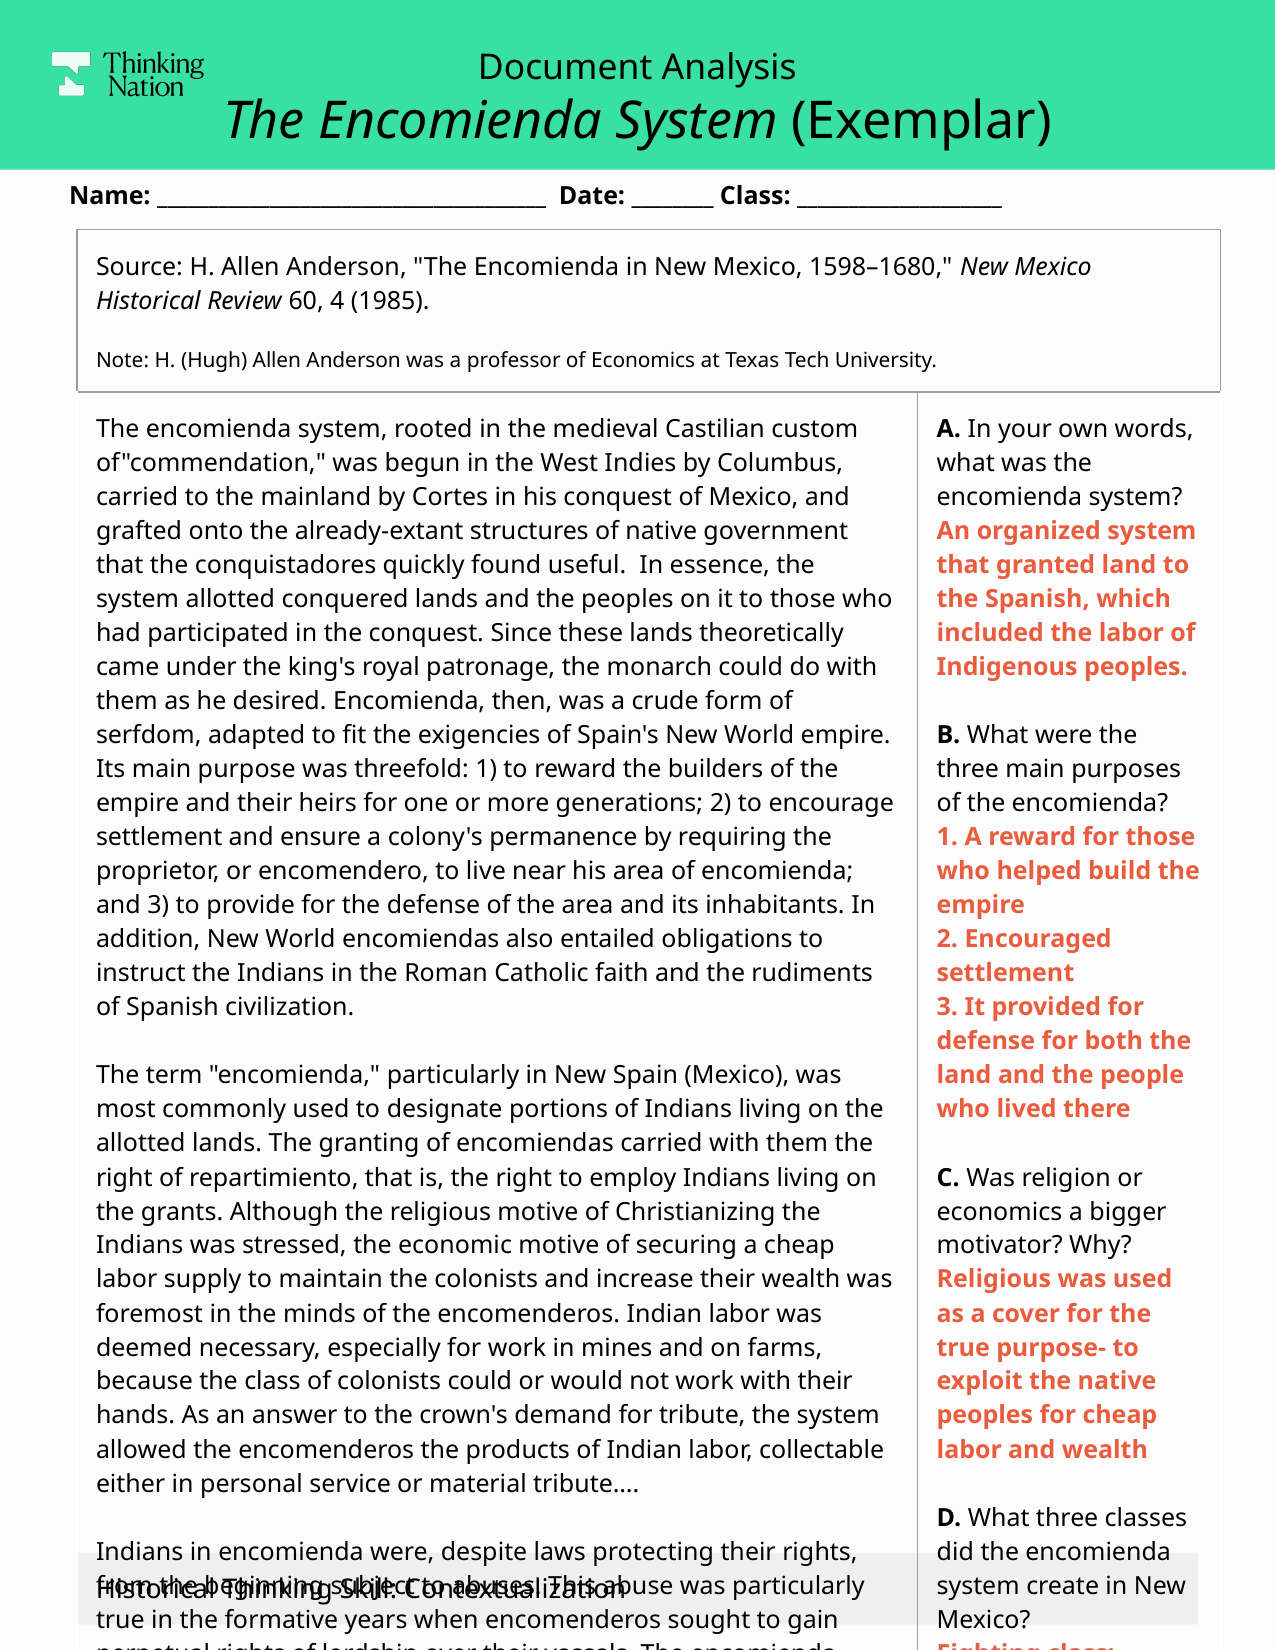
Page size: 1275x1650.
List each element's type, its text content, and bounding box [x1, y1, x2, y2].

text_box Name: ______________________________________ Date: ________ Class: ____________________ [54, 164, 1221, 224]
picture [35, 37, 210, 110]
table_cell The encomienda system, rooted in the medieval Castilian custom of"commendation," was begun in the West Indies by Columbus, carried to the mainland by Cortes in his conquest of Mexico, and grafted onto the already-extant structures of native government that the conquistadores quickly found useful. In essence, the system allotted conquered lands and the peoples on it to those who had participated in the conquest. Since these lands theoretically came under the king's royal patronage, the monarch could do with them as he desired. Encomienda, then, was a crude form of serfdom, adapted to fit the exigencies of Spain's New World empire. Its main purpose was threefold: 1) to reward the builders of the empire and their heirs for one or more generations; 2) to encourage settlement and ensure a colony's permanence by requiring the proprietor, or encomendero, to live near his area of encomienda; and 3) to provide for the defense of the area and its inhabitants. In addition, New World encomiendas also entailed obligations to instruct the Indians in the Roman Catholic faith and the rudiments of Spanish civilization. The term "encomienda," particularly in New Spain (Mexico), was most commonly used to designate portions of Indians living on the allotted lands. The granting of encomiendas carried with them the right of repartimiento, that is, the right to employ Indians living on the grants. Although the religious motive of Christianizing the Indians was stressed, the economic motive of securing a cheap labor supply to maintain the colonists and increase their wealth was foremost in the minds of the encomenderos. Indian labor was deemed necessary, especially for work in mines and on farms, because the class of colonists could or would not work with their hands. As an answer to the crown's demand for tribute, the system allowed the encomenderos the products of Indian labor, collectable either in personal service or material tribute…. Indians in encomienda were, despite laws protecting their rights, from the beginning subject to abuses. This abuse was particularly true in the formative years when encomenderos sought to gain perpetual rights of lordship over their vassals. The encomienda essentially fostered the structure of a fighting class, a praying class, and a mass of laborers to do most of the menial tasks. [78, 393, 917, 1650]
table_cell A. In your own words, what was the encomienda system? An organized system that granted land to the Spanish, which included the labor of Indigenous peoples. B. What were the three main purposes of the encomienda? 1. A reward for those who helped build the empire 2. Encouraged settlement 3. It provided for defense for both the land and the people who lived there C. Was religion or economics a bigger motivator? Why? Religious was used as a cover for the true purpose- to exploit the native peoples for cheap labor and wealth D. What three classes did the encomienda system create in New Mexico? Fighting class; praying class; laborers [918, 393, 1220, 1650]
table_header Source: H. Allen Anderson, "The Encomienda in New Mexico, 1598–1680," New Mexico Historical Review 60, 4 (1985). Note: H. (Hugh) Allen Anderson was a professor of Economics at Texas Tech University. [78, 230, 1220, 391]
text_box Document Analysis The Encomienda System (Exemplar) [0, 0, 1275, 170]
